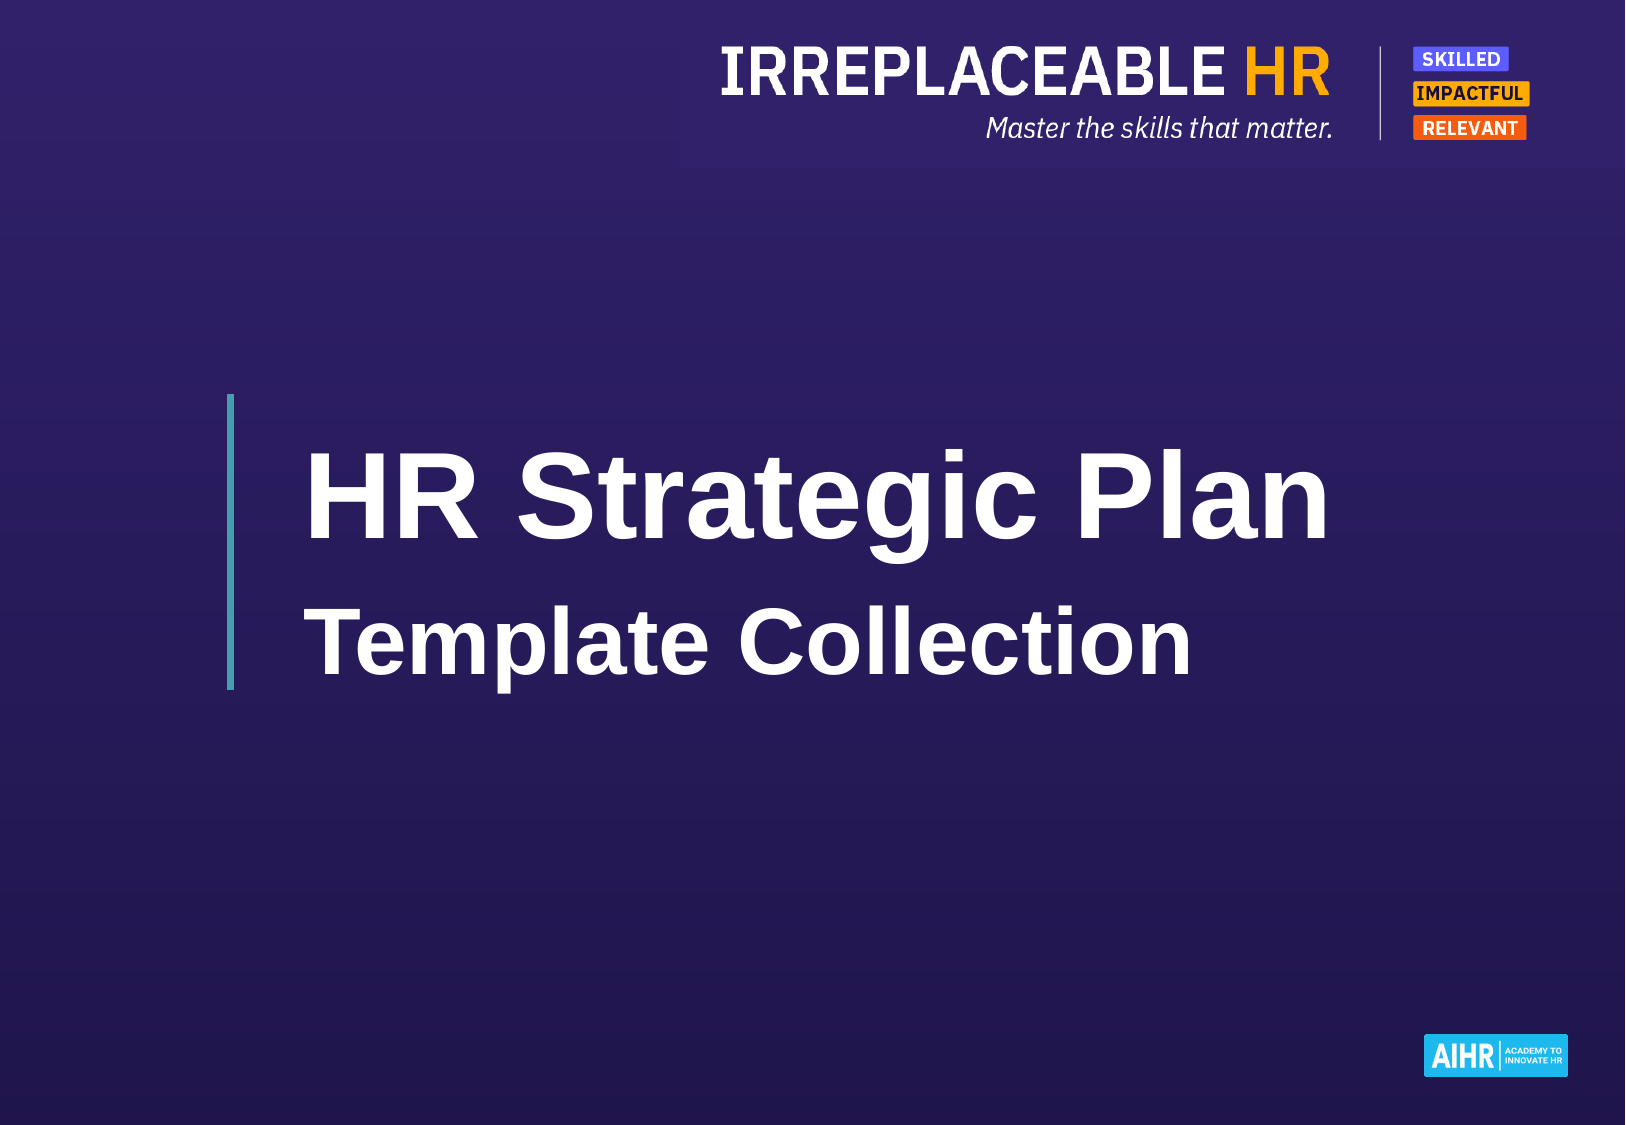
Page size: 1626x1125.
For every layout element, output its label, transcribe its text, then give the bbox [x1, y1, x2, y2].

picture [1423, 1034, 1568, 1077]
picture [680, 11, 1625, 169]
text_box HR Strategic Plan Template Collection [303, 393, 1425, 732]
